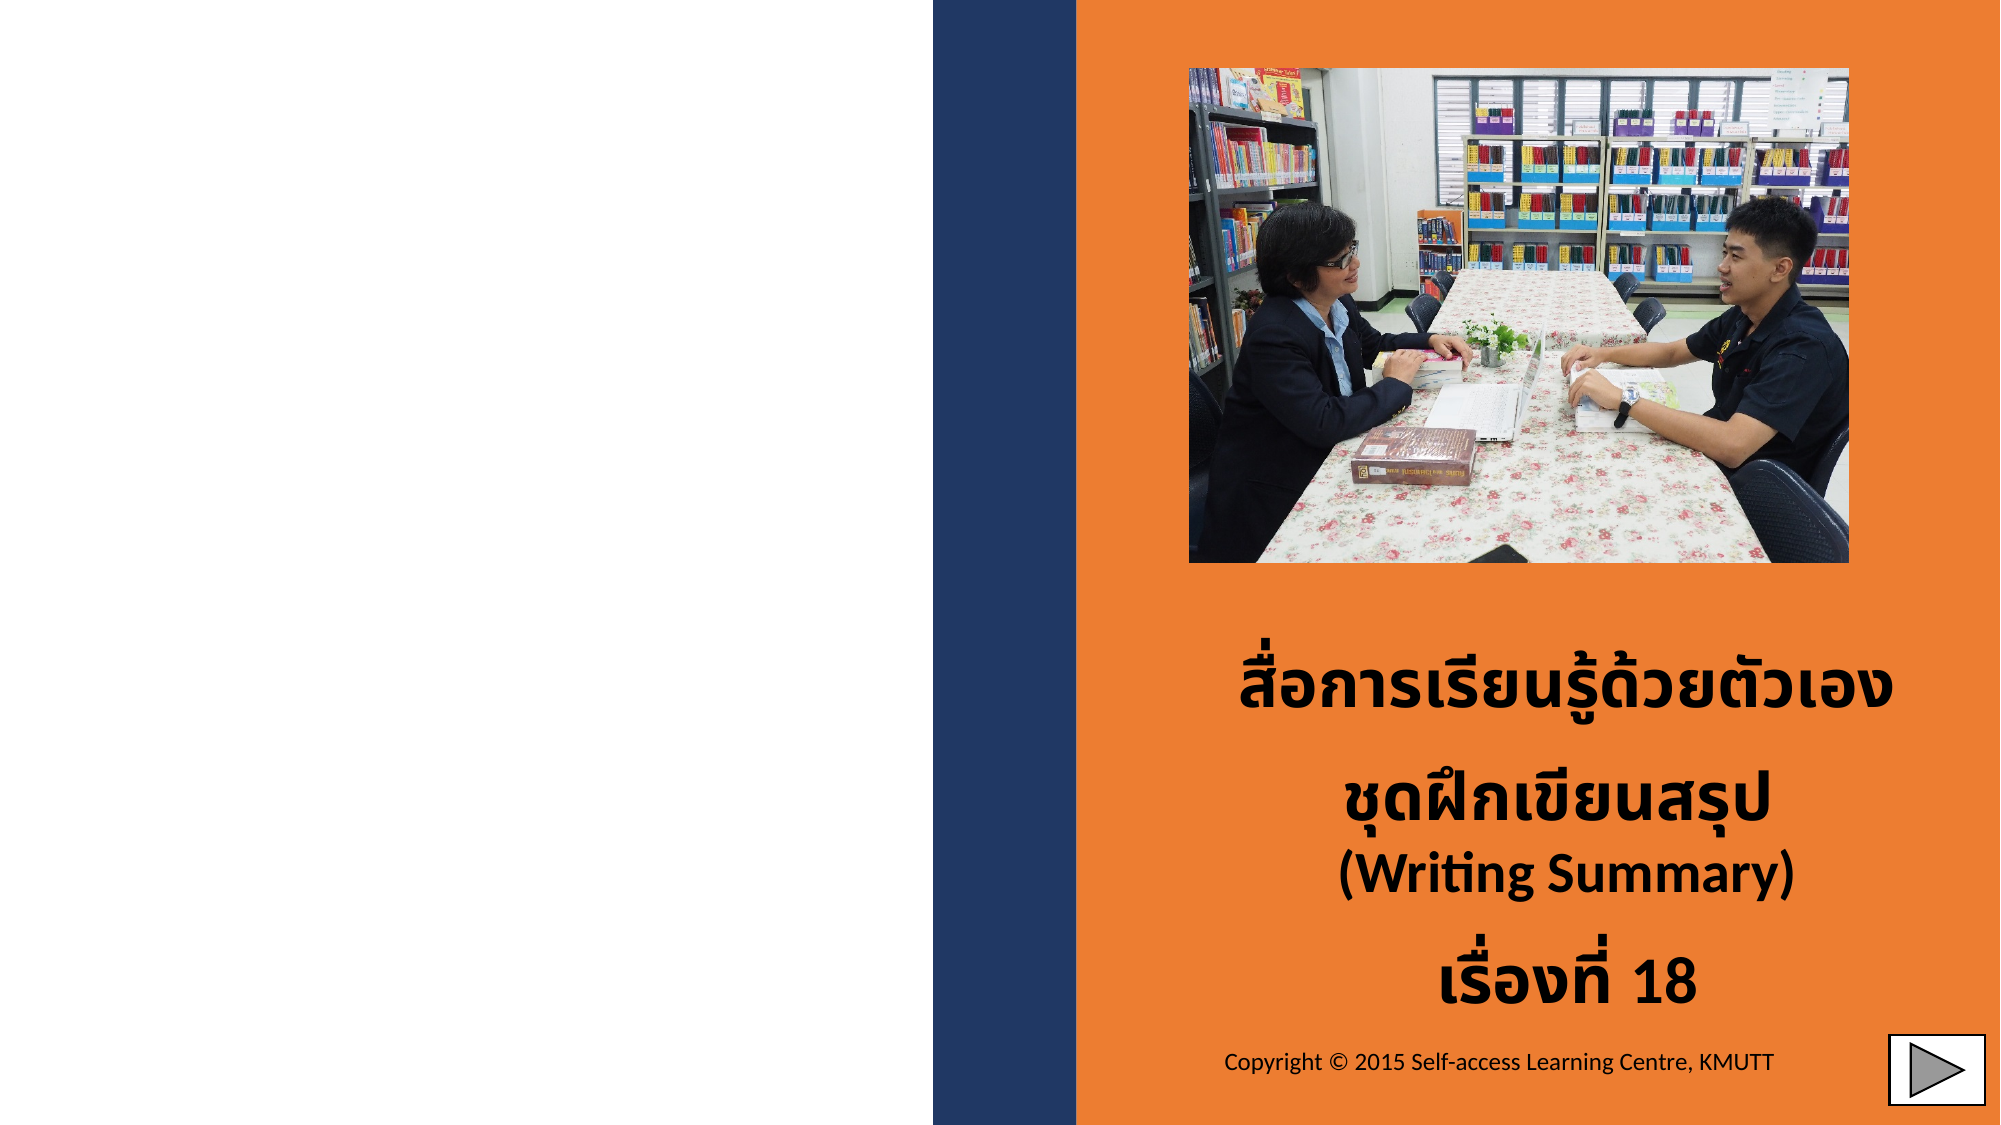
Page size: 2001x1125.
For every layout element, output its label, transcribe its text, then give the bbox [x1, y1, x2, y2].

text_box [1888, 1034, 1986, 1106]
text_box [1077, 0, 2000, 1125]
text_box [932, 0, 1077, 1125]
picture [1189, 68, 1849, 563]
text_box Copyright © 2015 Self-access Learning Centre, KMUTT [1207, 1036, 1849, 1084]
text_box สื่อการเรียนรู้ด้วยตัวเอง ชุดฝึกเขียนสรุป (Writing Summary) เรื่องที่ 18 [1203, 632, 1931, 1026]
